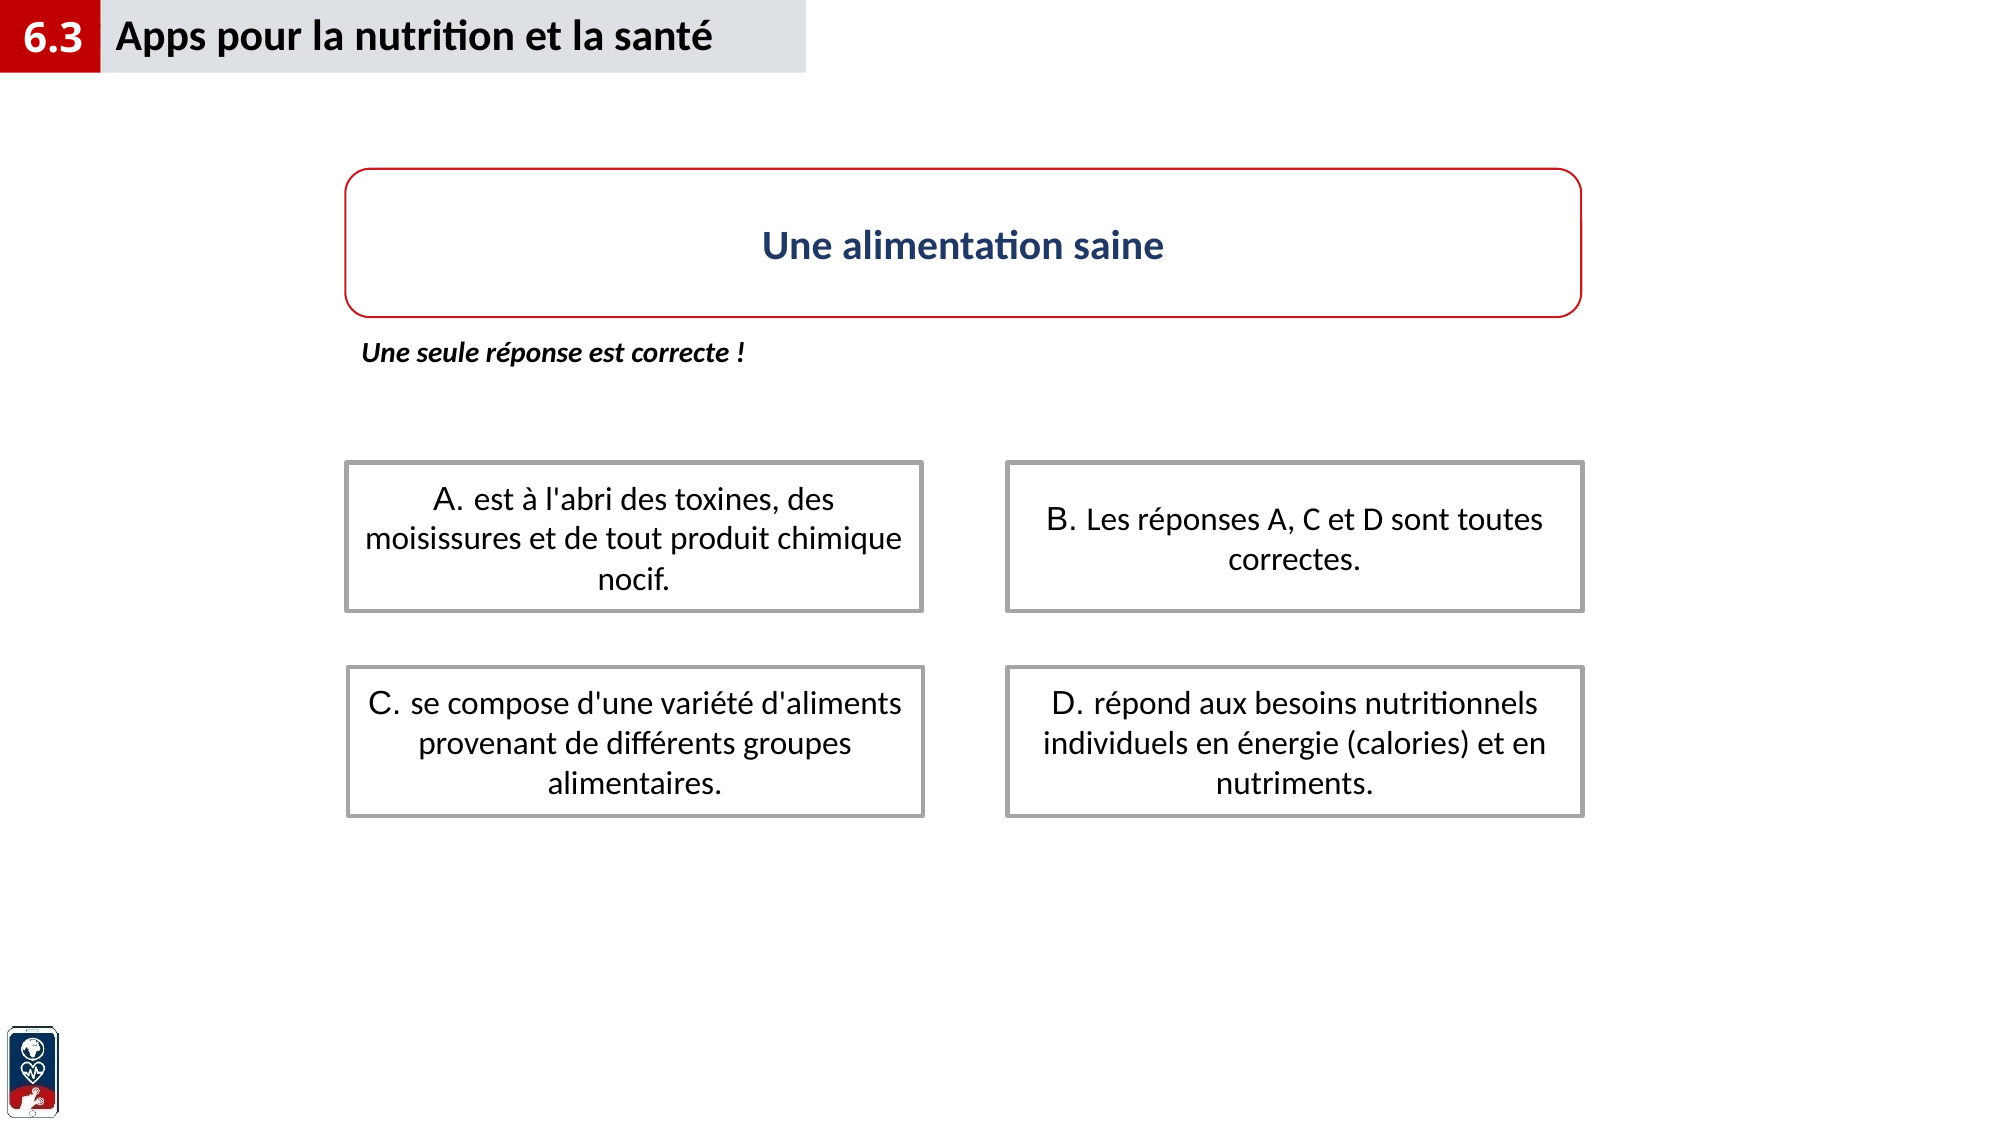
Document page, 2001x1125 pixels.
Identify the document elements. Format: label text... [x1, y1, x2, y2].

text_box [0, 0, 100, 73]
text_box D. répond aux besoins nutritionnels individuels en énergie (calories) et en nutriments. [1005, 665, 1585, 818]
text_box Une seule réponse est correcte ! [346, 325, 905, 376]
text_box Apps pour la nutrition et la santé [100, 0, 806, 73]
text_box Une alimentation saine [345, 168, 1582, 318]
text_box 6.3 [8, 10, 101, 62]
text_box B. Les réponses A, C et D sont toutes correctes. [1005, 460, 1585, 613]
text_box C. se compose d'une variété d'aliments provenant de différents groupes alimentaires. [346, 665, 925, 818]
picture [7, 1026, 59, 1118]
text_box A. est à l'abri des toxines, des moisissures et de tout produit chimique nocif. [344, 460, 924, 613]
